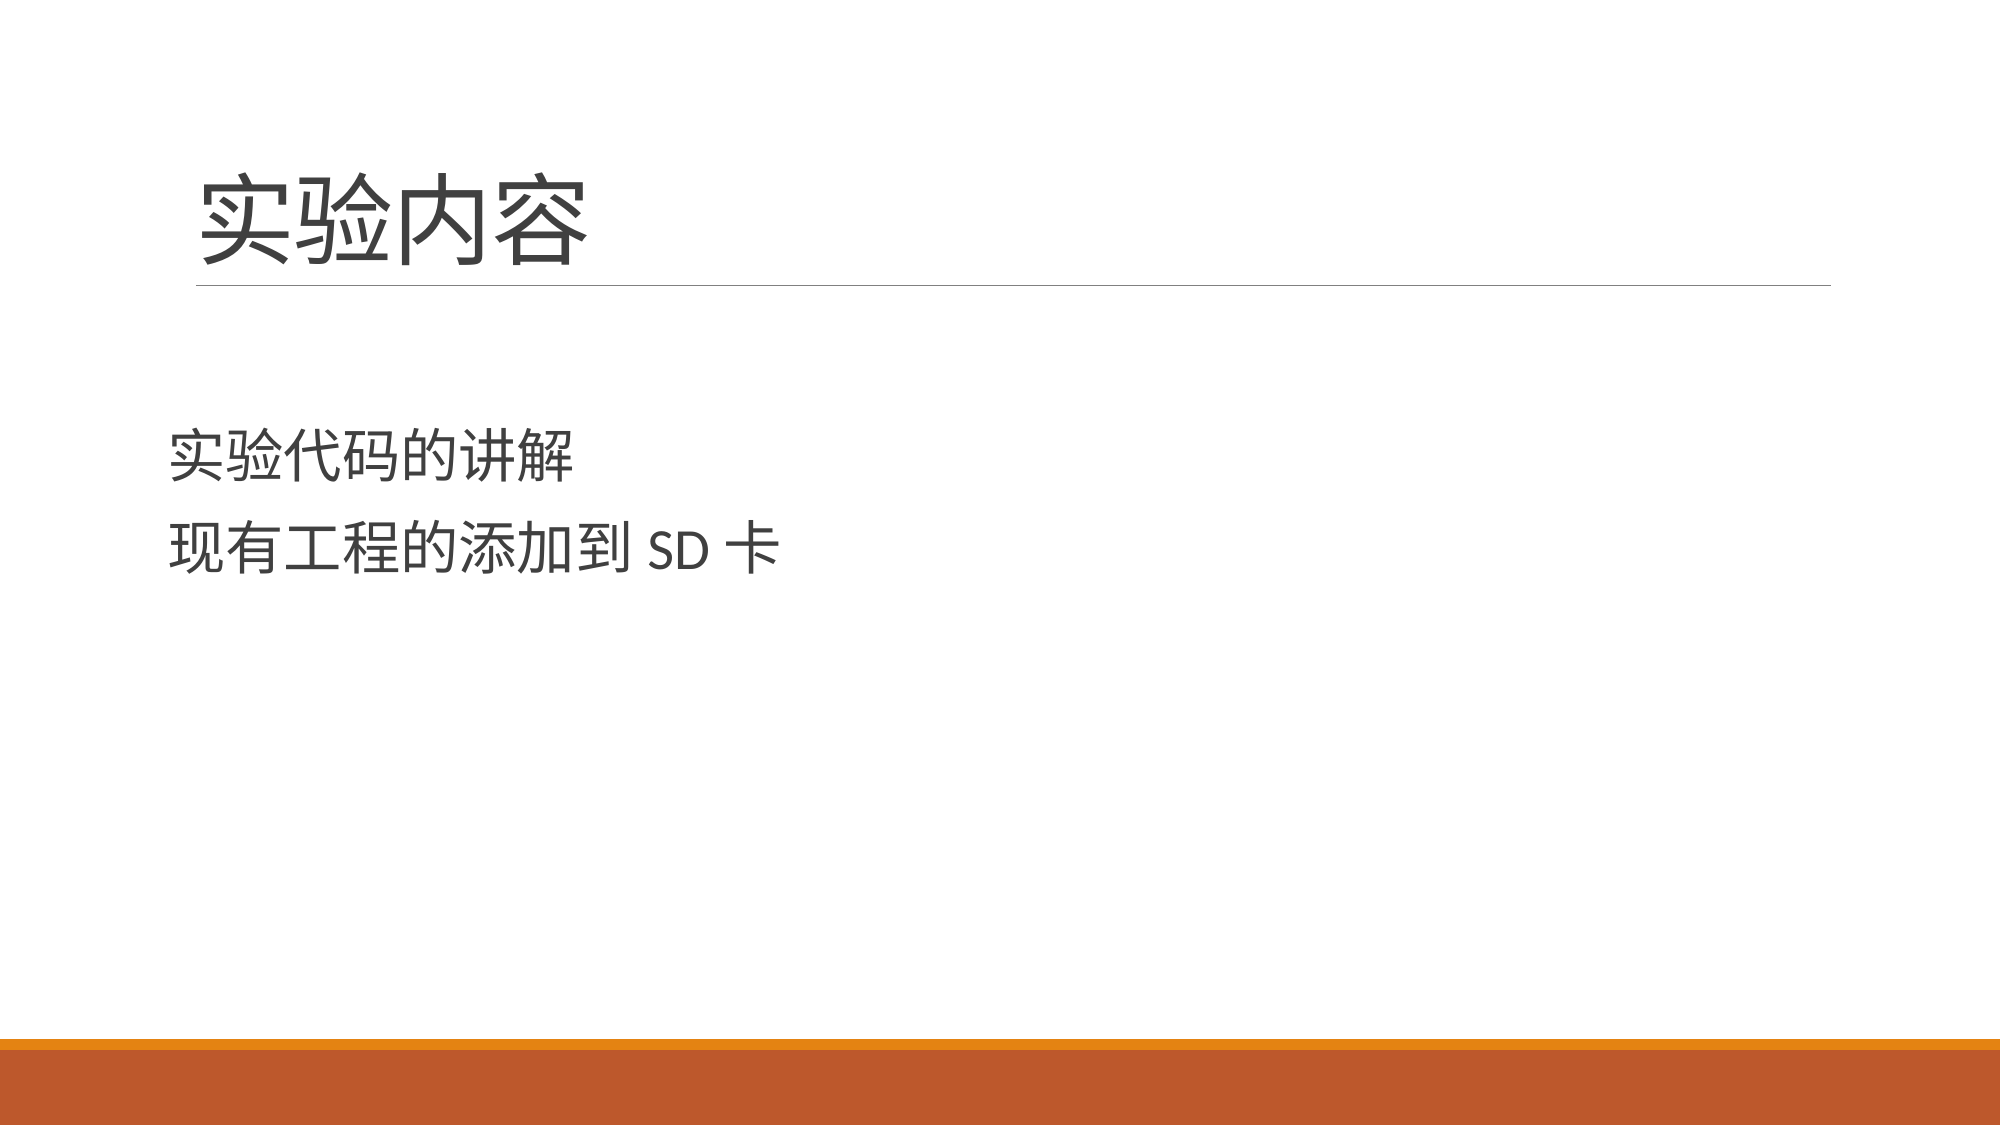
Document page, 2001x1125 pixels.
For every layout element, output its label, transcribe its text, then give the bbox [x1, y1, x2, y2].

list 实验代码的讲解 现有工程的添加到SD卡 [152, 419, 1878, 877]
title 实验内容 [180, 47, 1830, 285]
